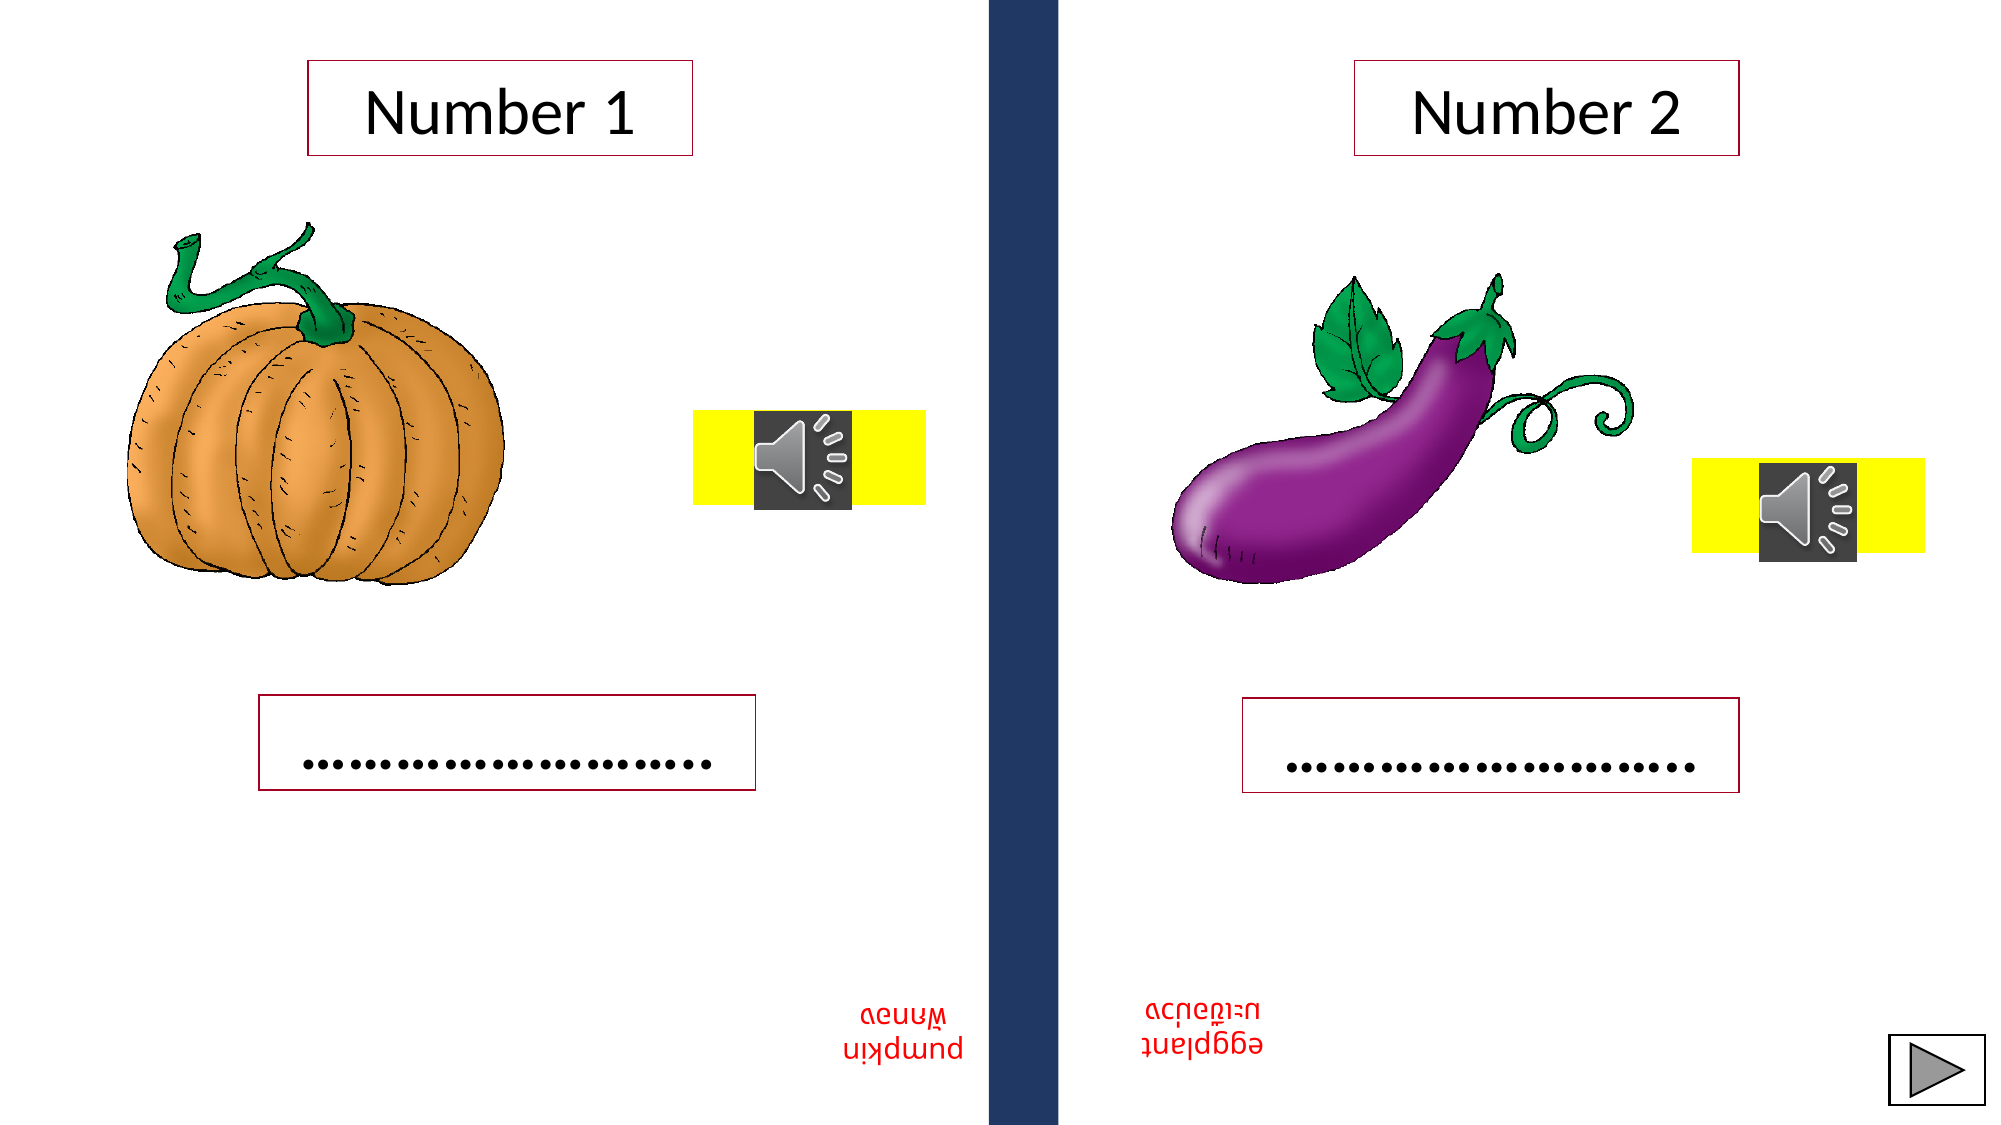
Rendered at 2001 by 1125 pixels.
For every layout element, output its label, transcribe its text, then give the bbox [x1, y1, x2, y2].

text_box …………………….. [259, 695, 756, 790]
text_box Number 1 [308, 60, 693, 156]
text_box pumpkin ฟักทอง [692, 995, 1115, 1080]
table_header [1692, 458, 1925, 553]
text_box [1888, 1034, 1986, 1106]
text_box Number 2 [1354, 60, 1739, 156]
text_box [988, 0, 1059, 995]
table_header [854, 410, 926, 505]
picture [753, 410, 854, 511]
picture [1758, 462, 1859, 563]
table_header [693, 410, 753, 505]
text_box [988, 1080, 1059, 1125]
text_box …………………….. [1242, 697, 1739, 793]
picture [1155, 254, 1651, 596]
picture [108, 213, 523, 596]
text_box eggplant มะเขือม่วง [1021, 989, 1385, 1075]
